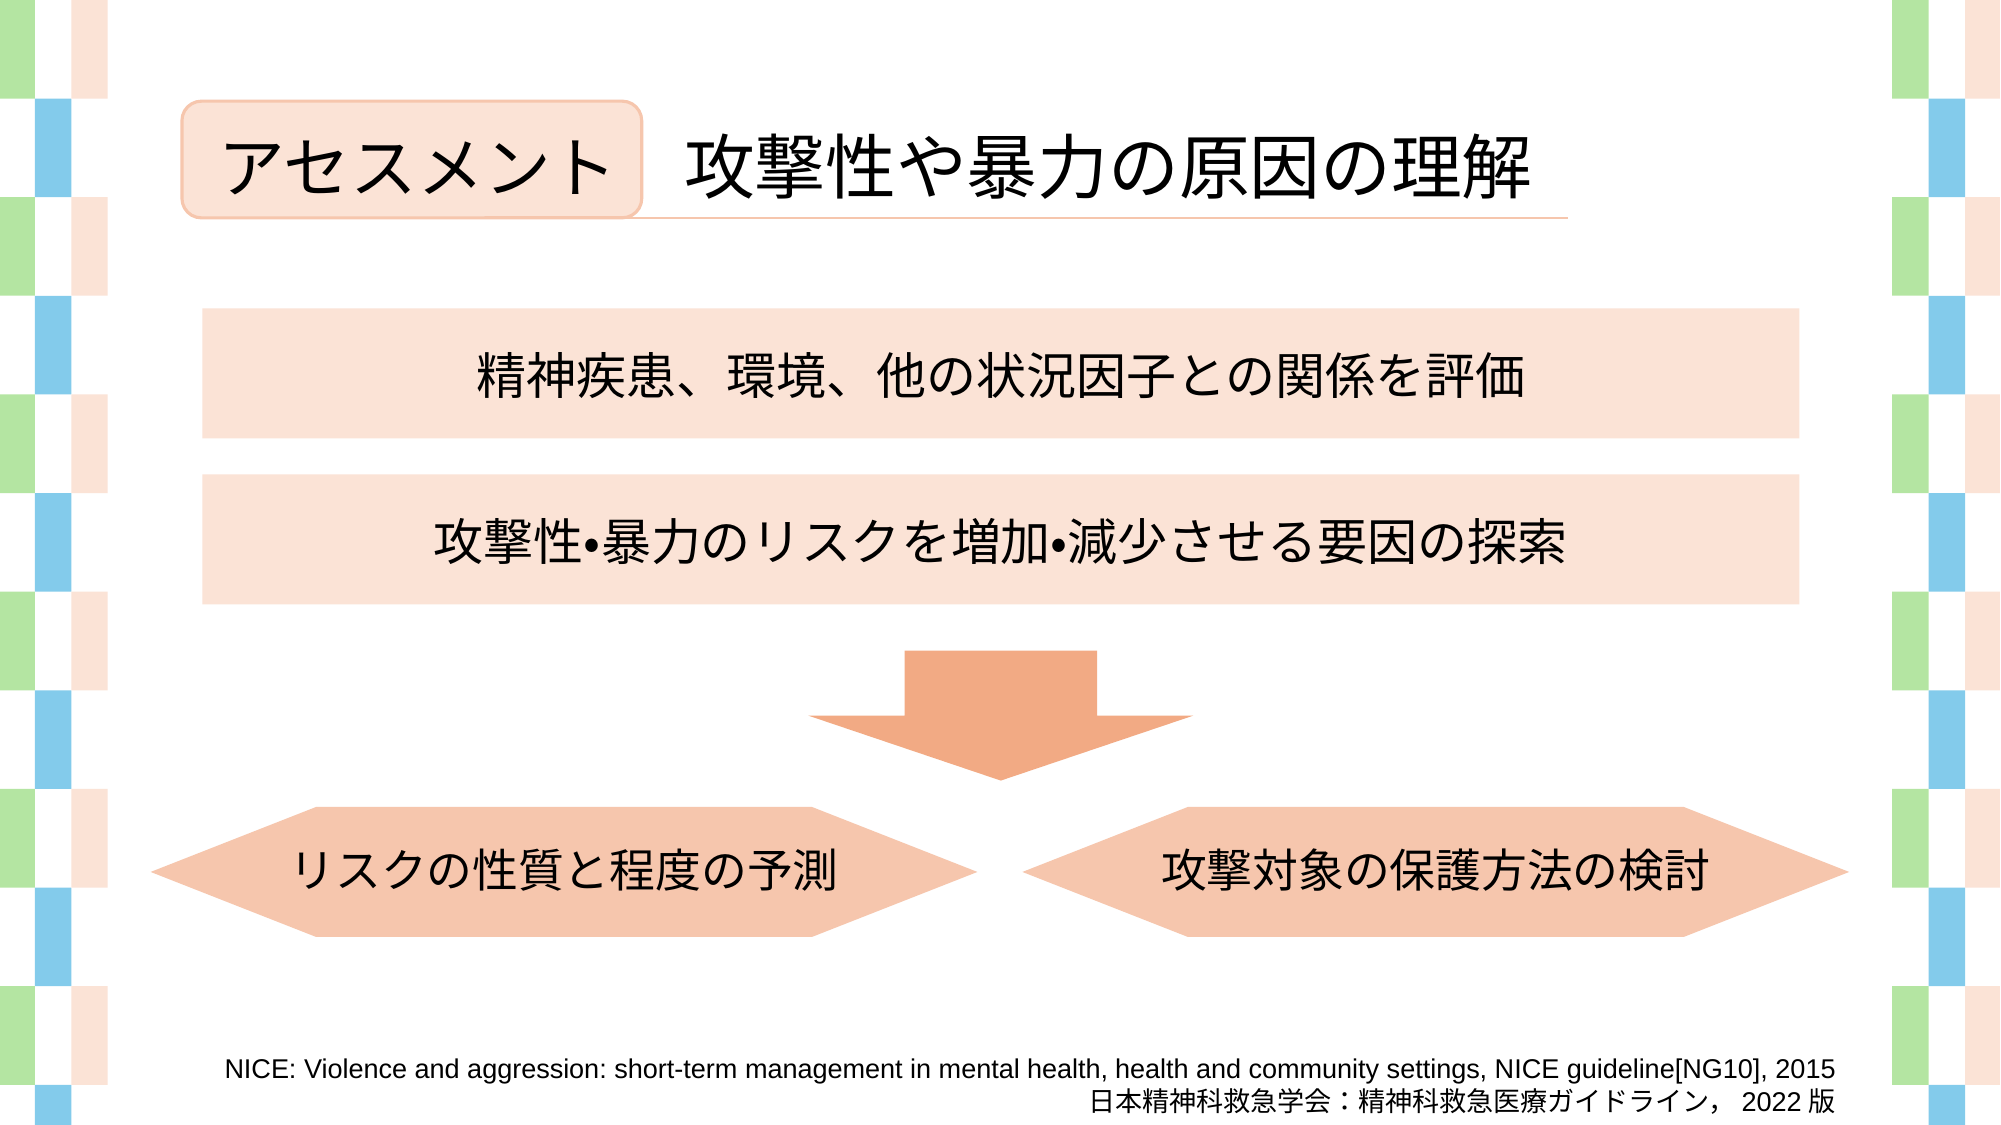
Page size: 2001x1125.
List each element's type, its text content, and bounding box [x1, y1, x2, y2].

text_box NICE: Violence and aggression: short-term management in mental health, health and community settings, NICE guideline[NG10], 2015 日本精神科救急学会：精神科救急医療ガイドライン，2022版 [126, 1044, 1850, 1125]
text_box リスクの性質と程度の予測 [150, 834, 978, 904]
text_box [180, 99, 643, 220]
text_box [1099, 904, 1772, 939]
text_box [242, 805, 886, 834]
text_box [201, 473, 1801, 606]
text_box アセスメント [203, 118, 699, 214]
text_box [201, 307, 1801, 440]
text_box [227, 904, 901, 939]
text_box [1891, 0, 2000, 1125]
text_box 攻撃性・暴力のリスクを増加・減少させる要因の探索 [202, 503, 1800, 578]
text_box 攻撃性や暴力の原因の理解 [669, 115, 1722, 215]
text_box [1117, 805, 1755, 833]
text_box 精神疾患、環境、他の状況因子との関係を評価 [202, 337, 1800, 412]
text_box 攻撃対象の保護方法の検討 [1022, 833, 1850, 904]
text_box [0, 0, 109, 1125]
text_box [807, 649, 1194, 783]
